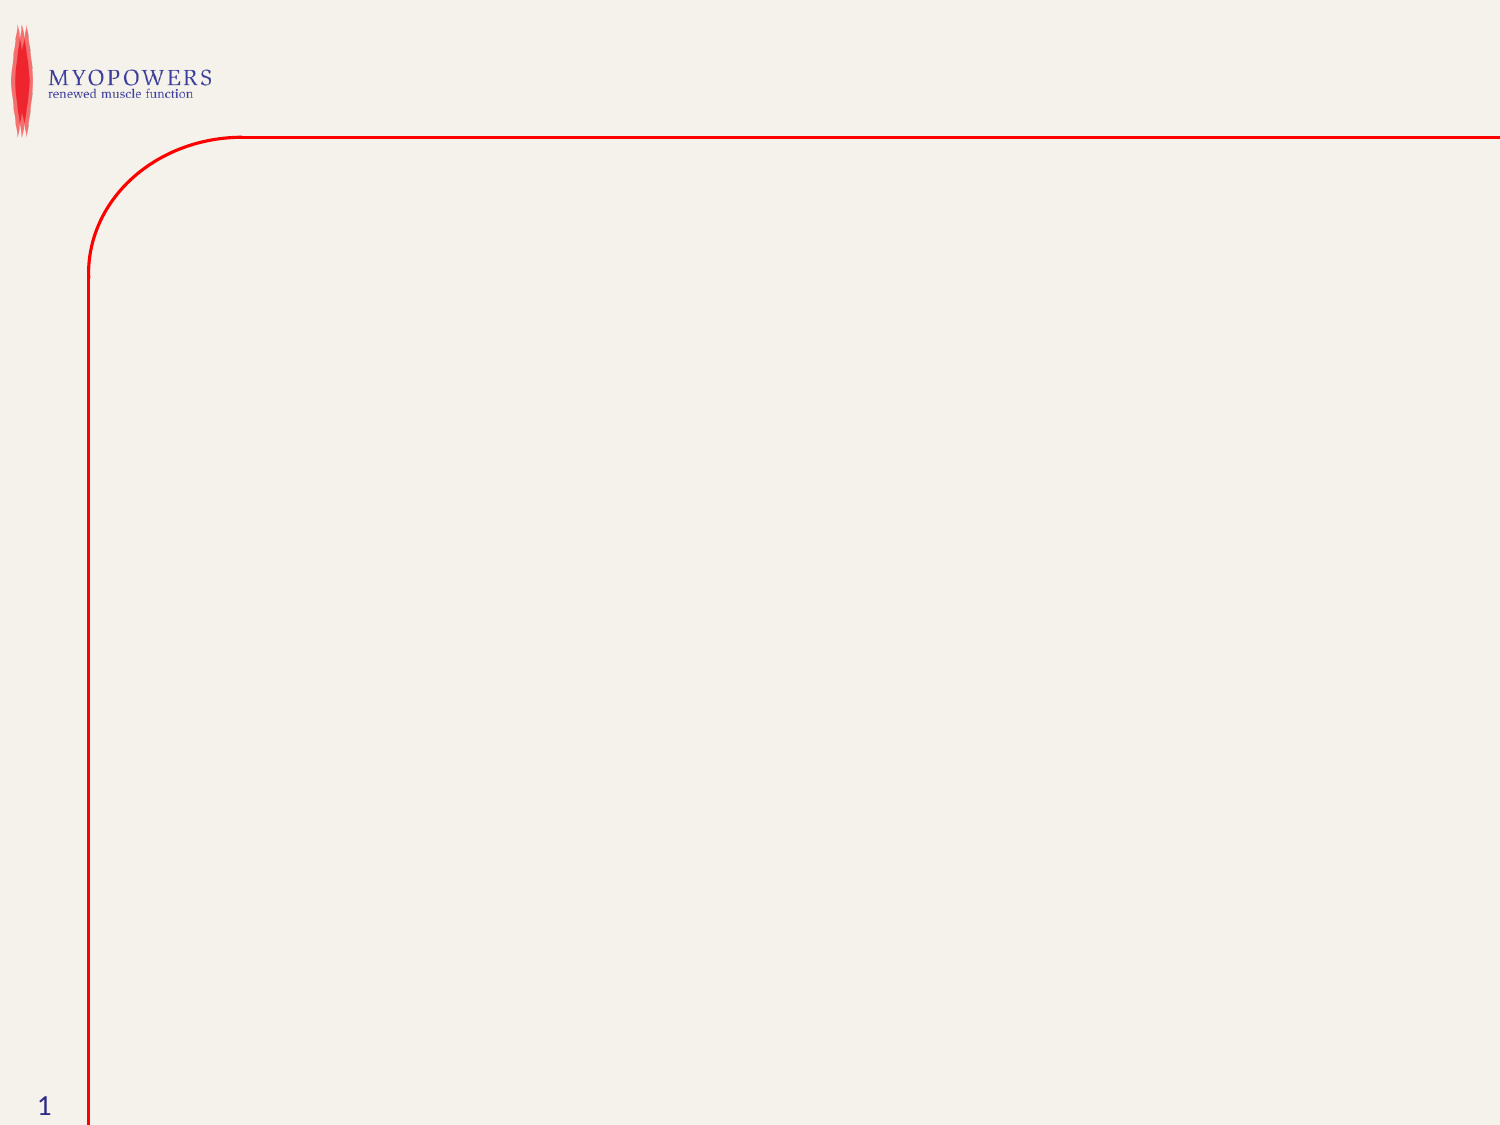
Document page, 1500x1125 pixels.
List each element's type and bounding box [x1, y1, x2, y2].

picture [11, 24, 211, 138]
